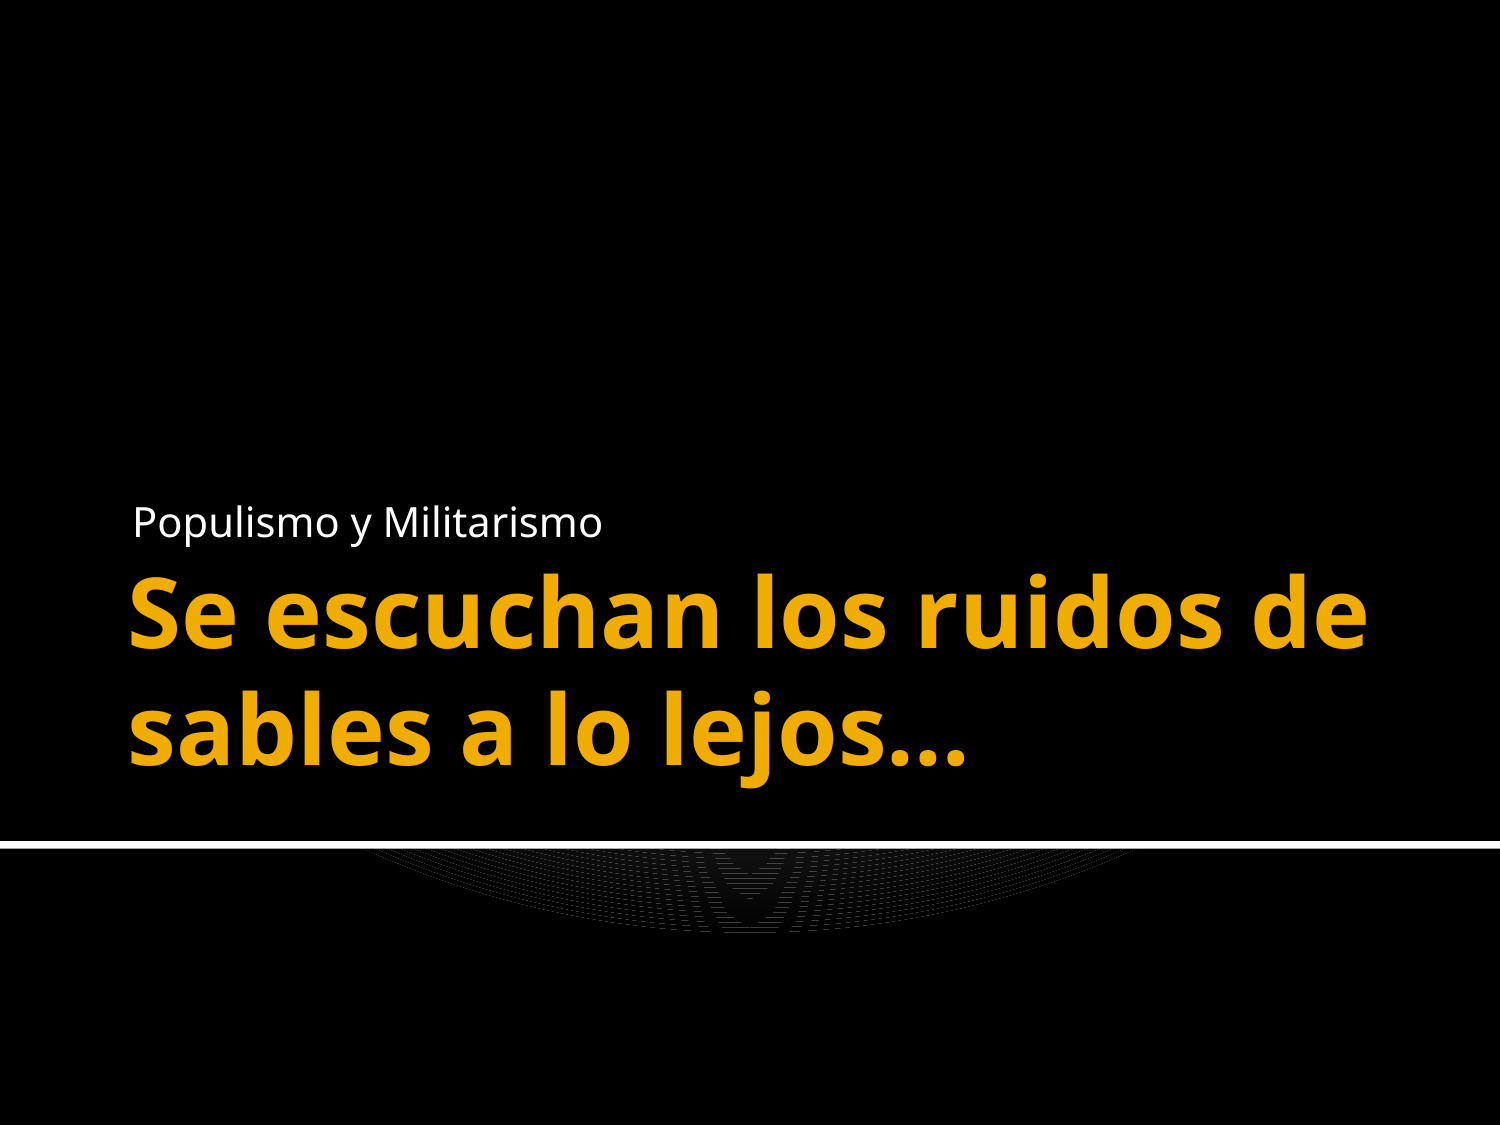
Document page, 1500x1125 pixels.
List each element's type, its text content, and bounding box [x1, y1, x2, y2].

subtitle Populismo y Militarismo [112, 299, 1438, 546]
title Se escuchan los ruidos de sables a lo lejos… [112, 550, 1438, 825]
